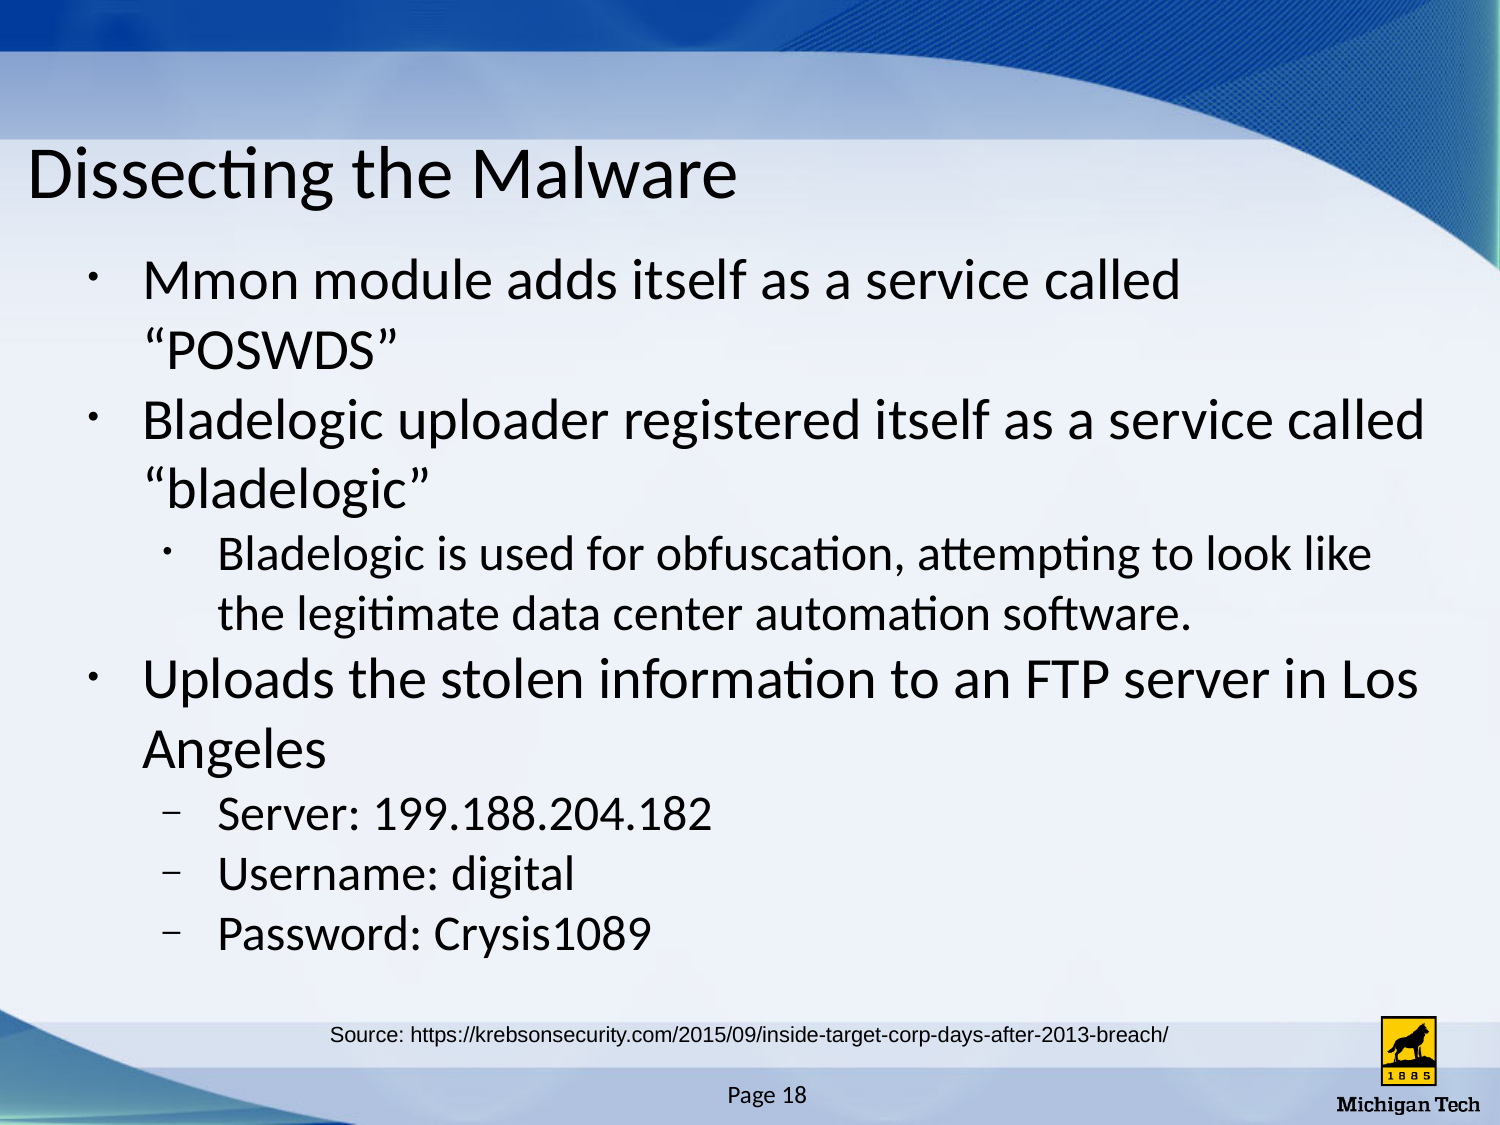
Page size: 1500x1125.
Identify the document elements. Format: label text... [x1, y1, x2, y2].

list Mmon module adds itself as a service called “POSWDS” Bladelogic uploader registered itself as a service called “bladelogic” Bladelogic is used for obfuscation, attempting to look like the legitimate data center automation software. Uploads the stolen information to an FTP server in Los Angeles Server: 199.188.204.182 Username: digital Password: Crysis1089 [52, 233, 1448, 1097]
text_box Source: https://krebsonsecurity.com/2015/09/inside-target-corp-days-after-2013-breach/ [314, 1013, 1185, 1055]
picture [0, 0, 1500, 1125]
title Dissecting the Malware [12, 75, 1263, 263]
